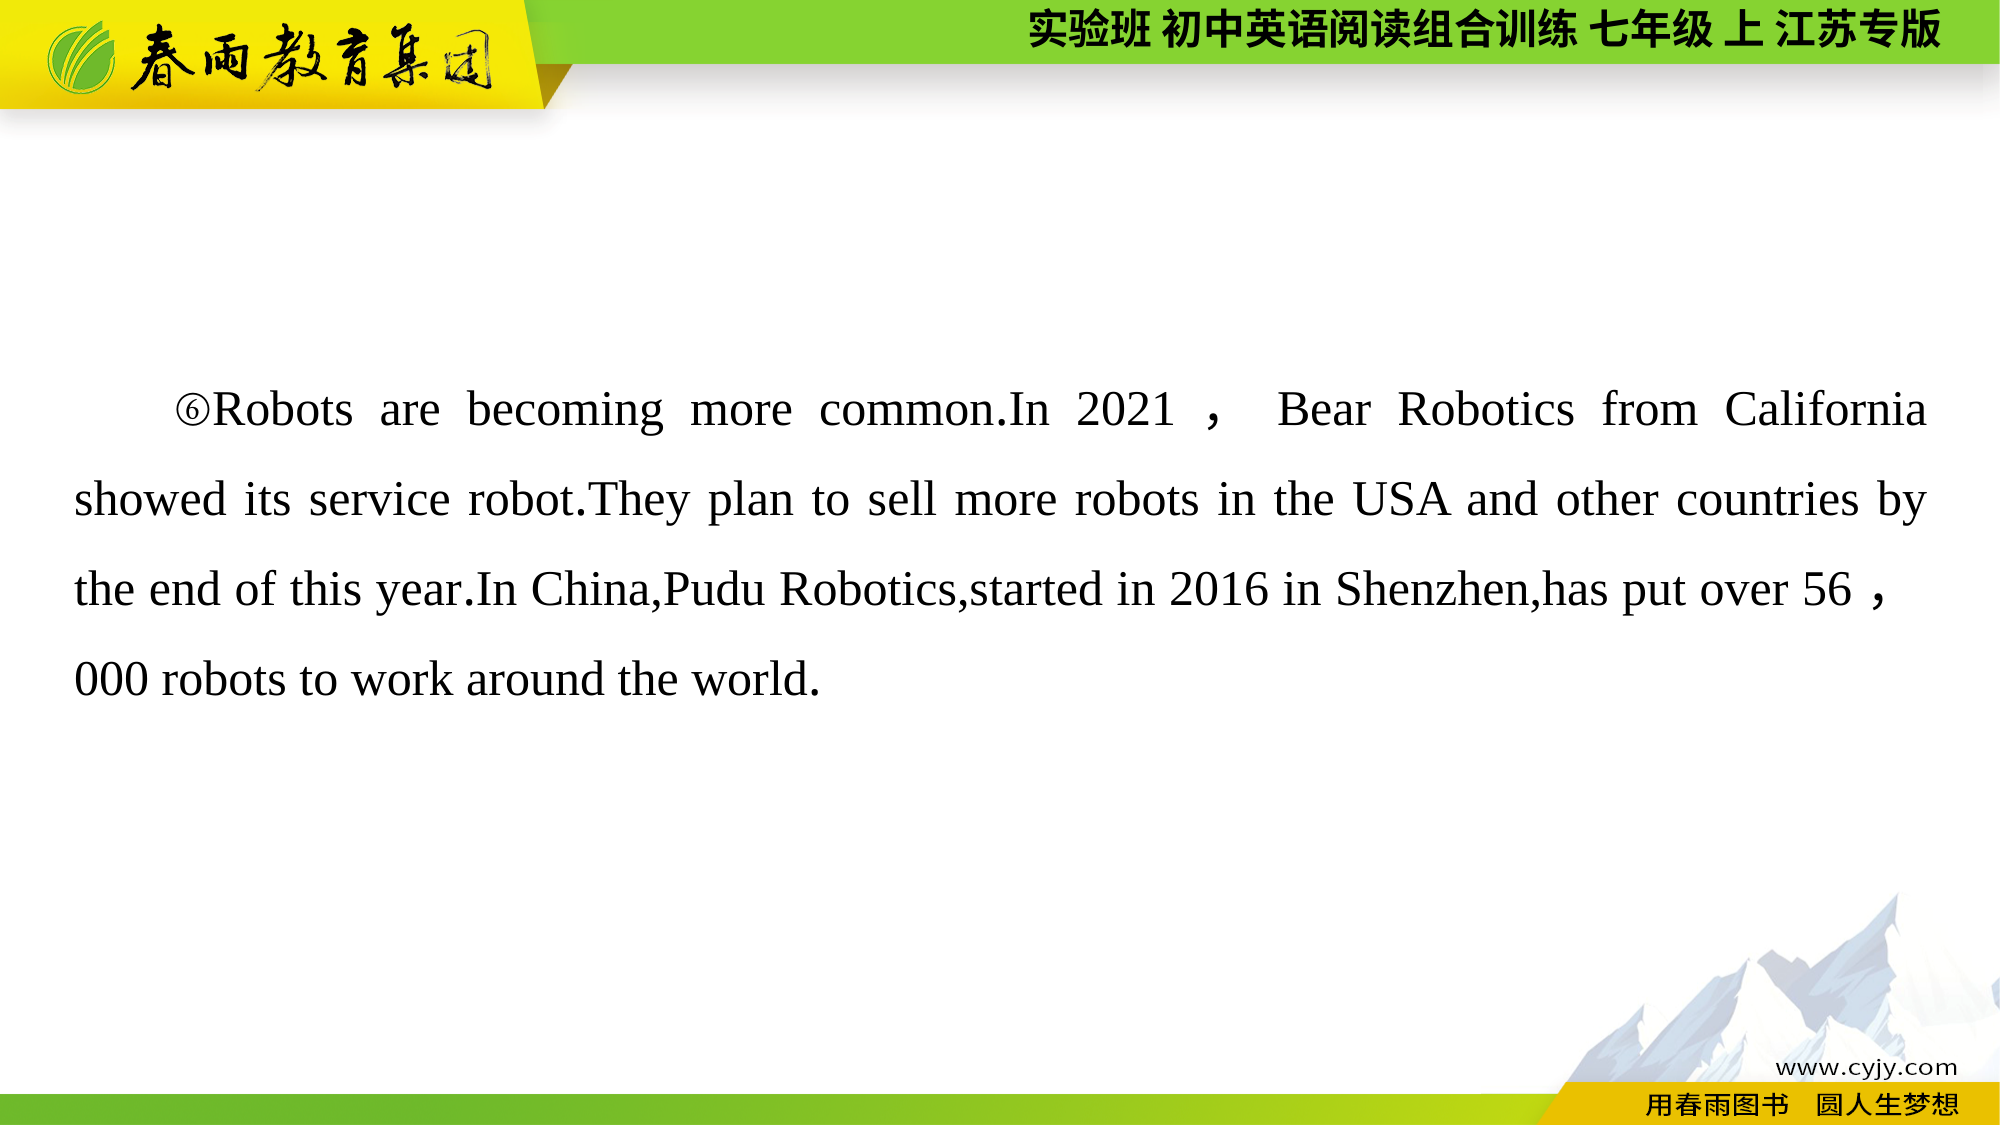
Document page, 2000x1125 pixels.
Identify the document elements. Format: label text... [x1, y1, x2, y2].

list ⑥Robots are becoming more common.In 2021，Bear Robotics from California showed its service robot.They plan to sell more robots in the USA and other countries by the end of this year.In China,Pudu Robotics,started in 2016 in Shenzhen,has put over 56，000 robots to work around the world. [59, 338, 1944, 706]
picture [0, 0, 2000, 1125]
